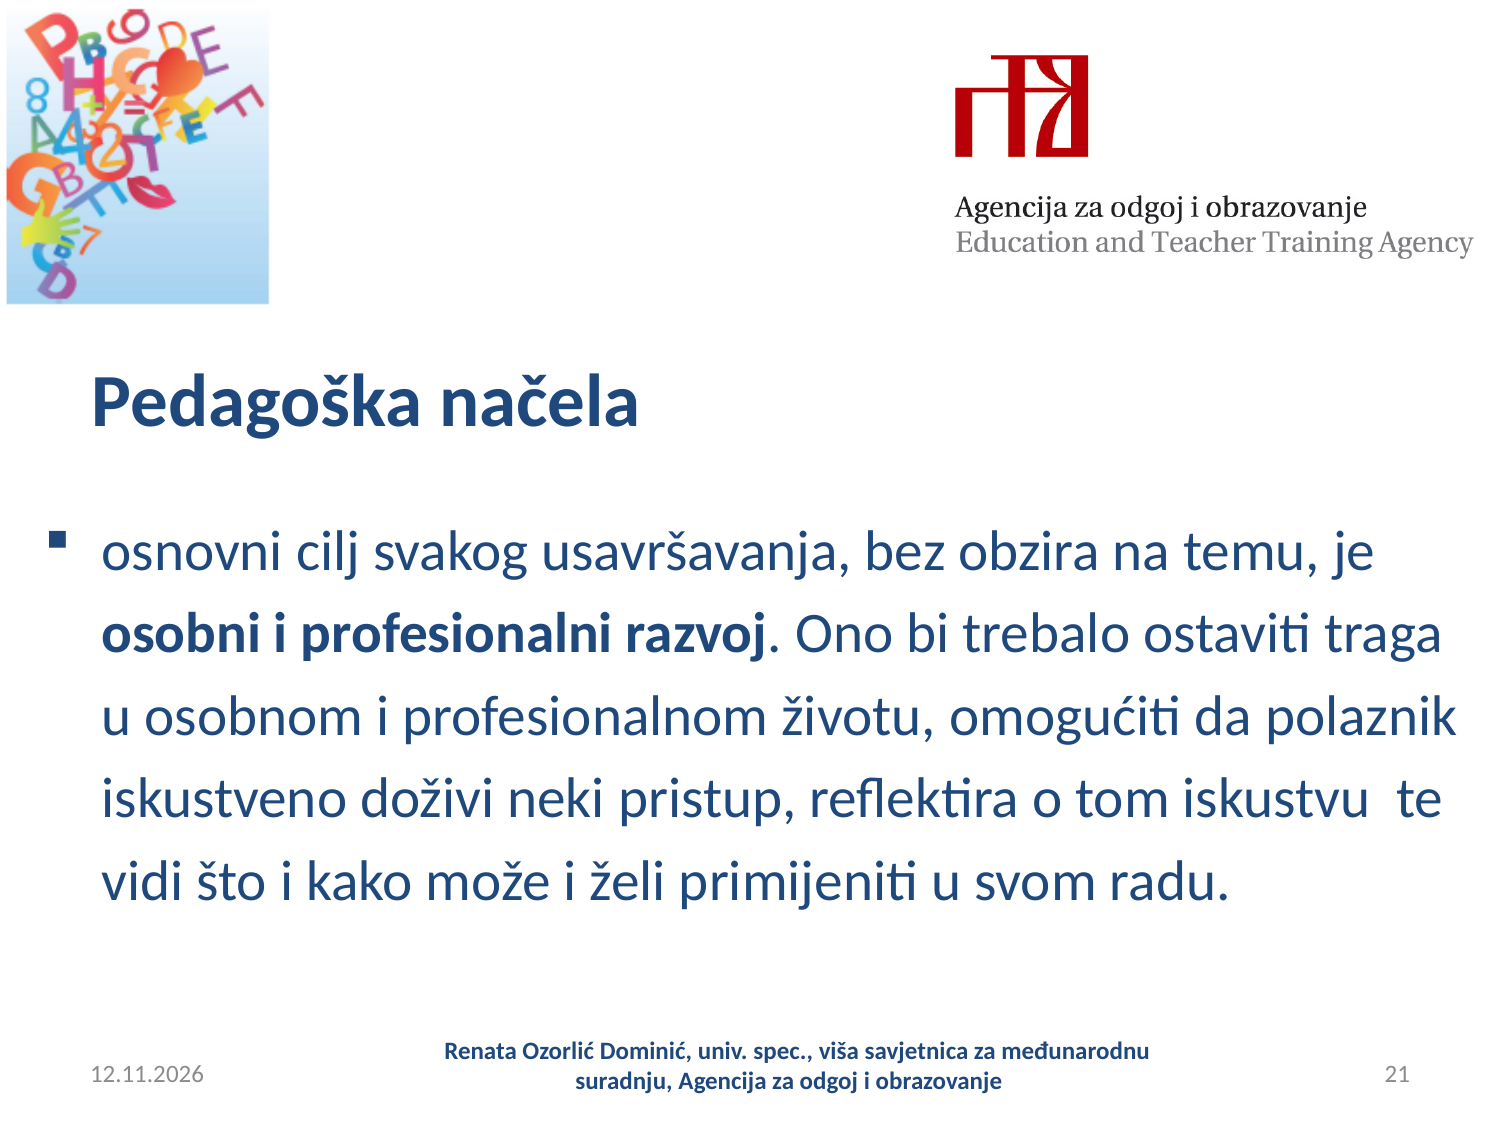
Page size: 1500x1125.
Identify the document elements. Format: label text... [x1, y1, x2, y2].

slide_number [75, 1042, 425, 1103]
footer Renata Ozorlić Dominić, univ. spec., viša savjetnica za međunarodnu suradnju, Agencija za odgoj i obrazovanje [407, 1035, 1189, 1095]
title Pedagoška načela [76, 302, 1427, 491]
picture [0, 0, 278, 308]
slide_number 21 [1074, 1042, 1425, 1103]
list osnovni cilj svakog usavršavanja, bez obzira na temu, je osobni i profesionalni razvoj. Ono bi trebalo ostaviti traga u osobnom i profesionalnom životu, omogućiti da polaznik iskustveno doživi neki pristup, reflektira o tom iskustvu te vidi što i kako može i želi primijeniti u svom radu. [29, 491, 1483, 941]
picture [926, 30, 1500, 287]
